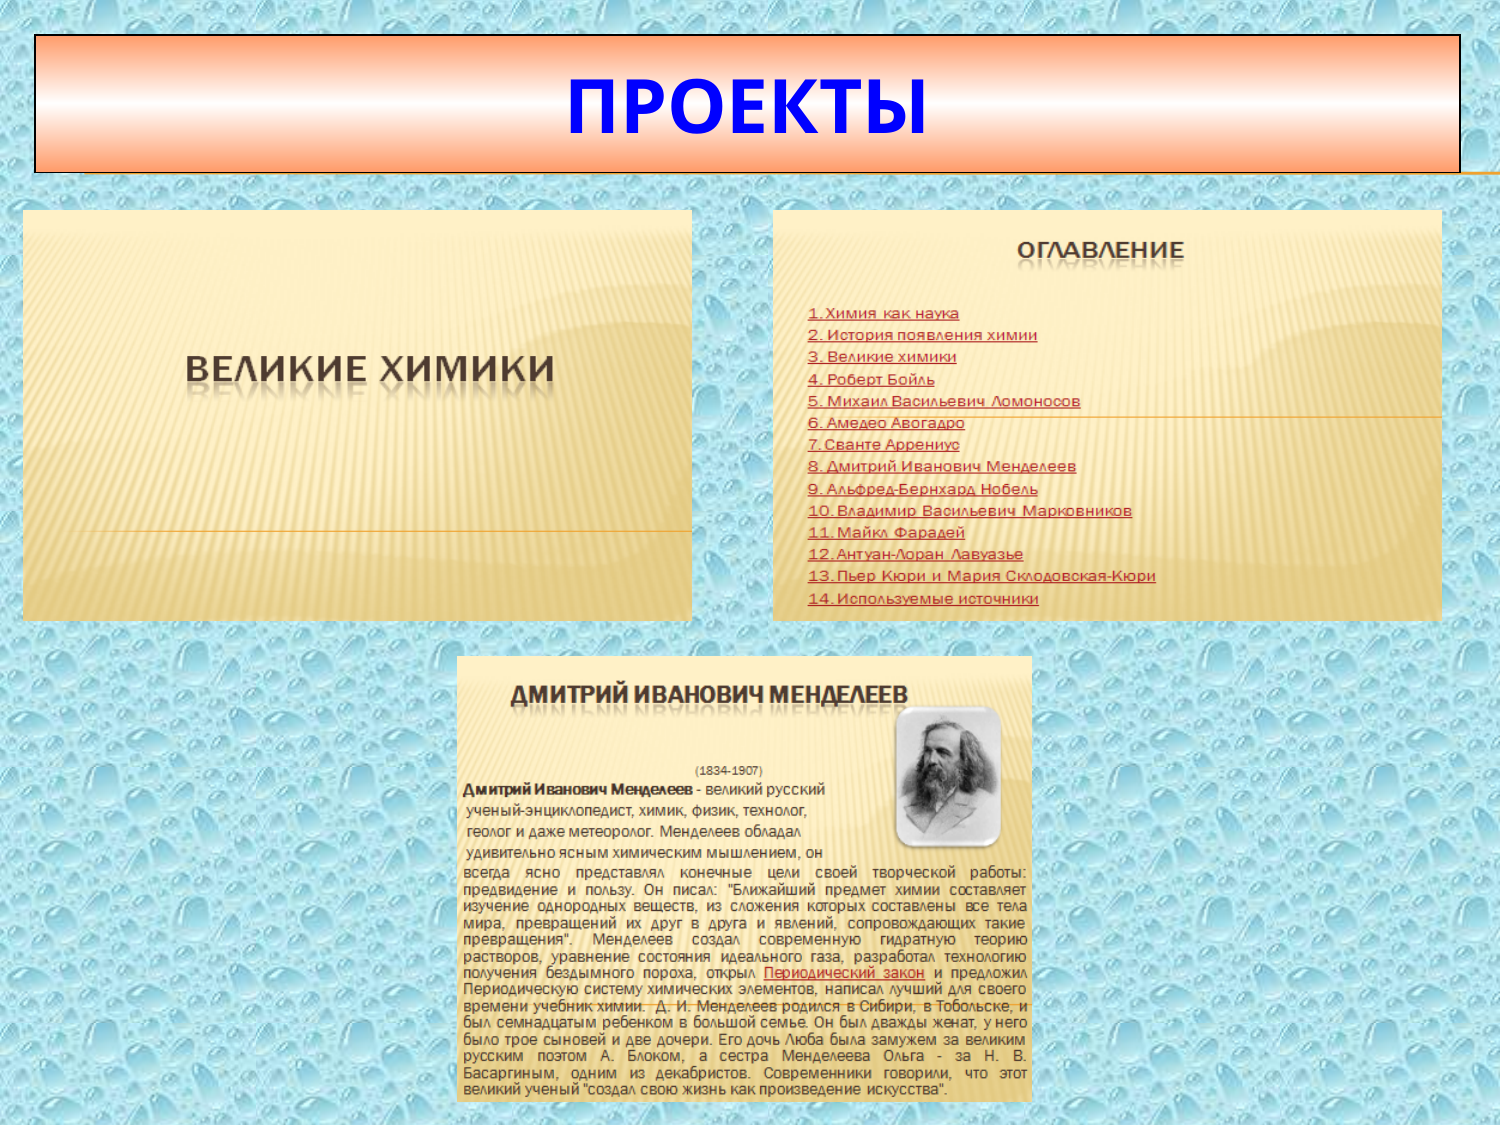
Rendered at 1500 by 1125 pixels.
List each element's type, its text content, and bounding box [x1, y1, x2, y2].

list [23, 210, 692, 622]
picture [0, 0, 1500, 1125]
title проекты [35, 35, 1461, 173]
